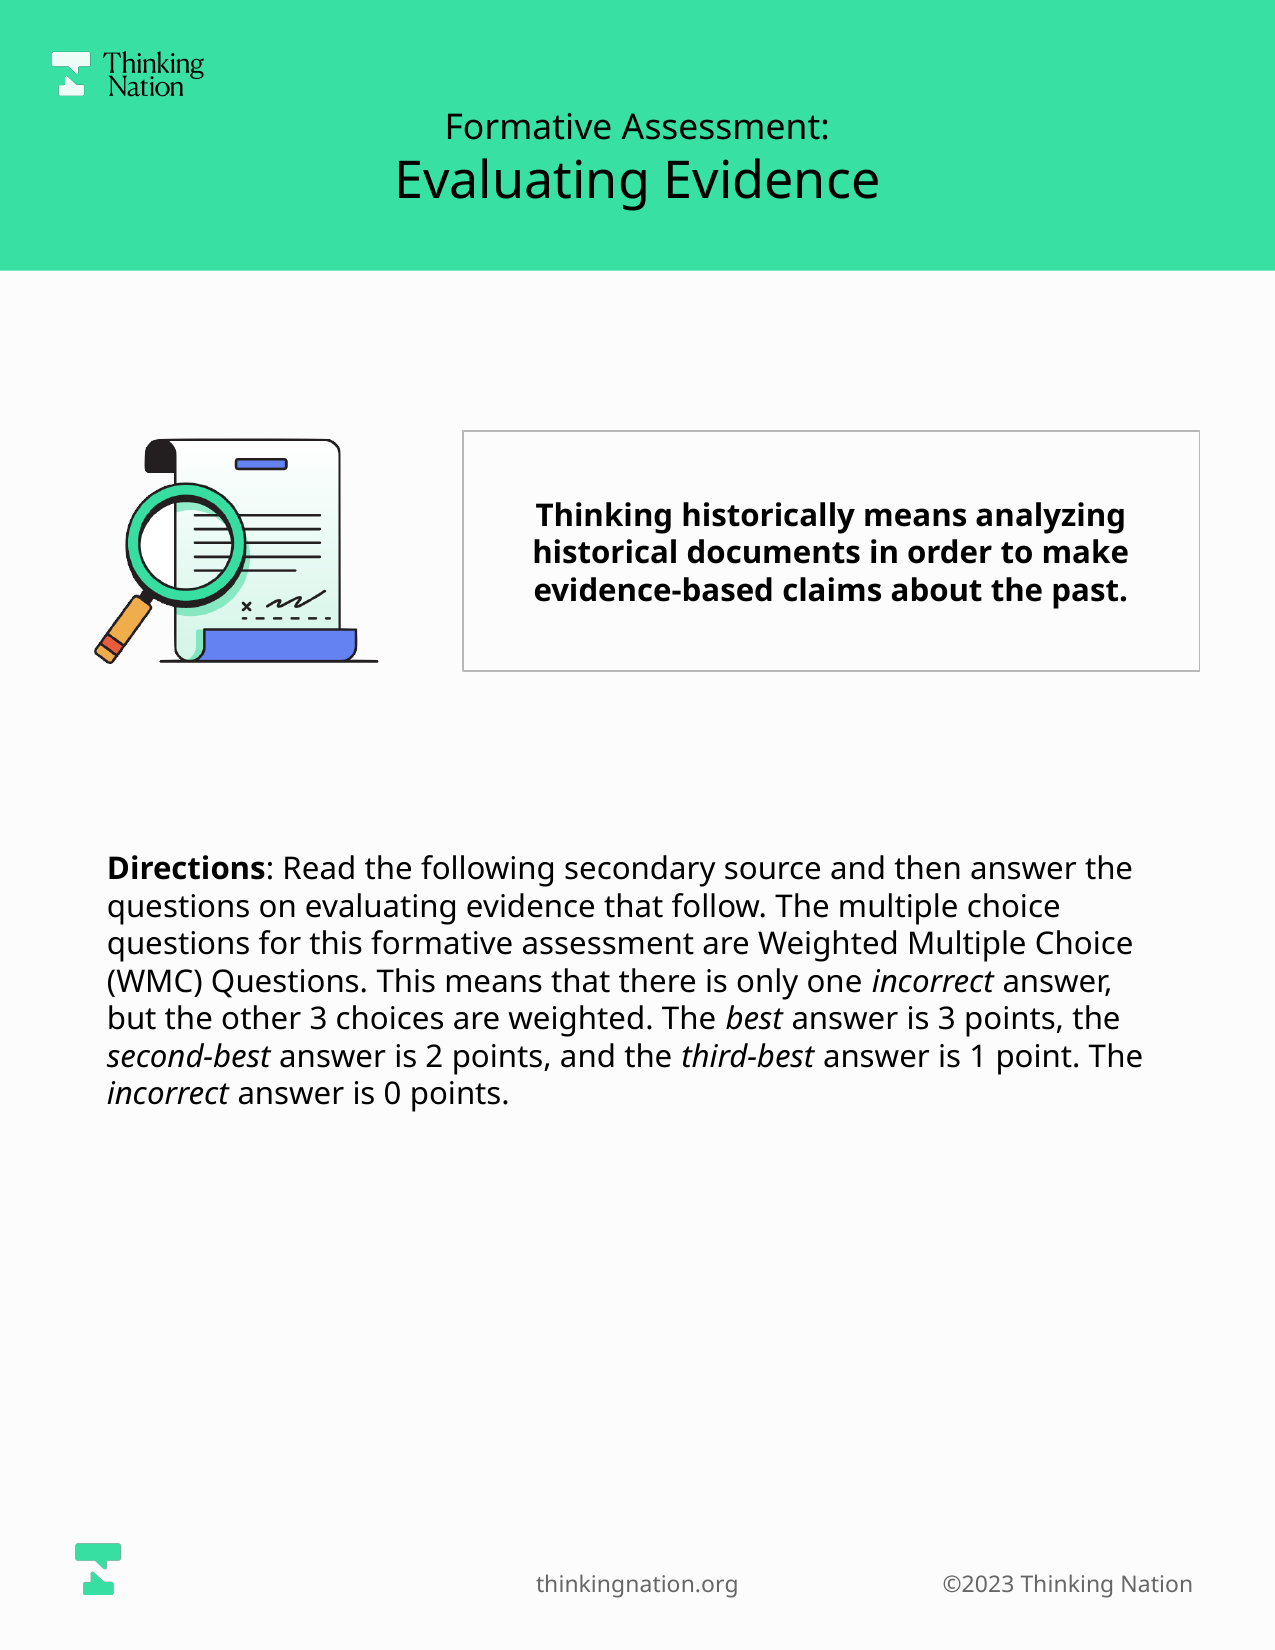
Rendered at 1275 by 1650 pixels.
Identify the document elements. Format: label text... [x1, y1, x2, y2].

picture [35, 37, 210, 110]
text_box Formative Assessment: Evaluating Evidence [0, 0, 1275, 271]
text_box Directions: Read the following secondary source and then answer the questions on evaluating evidence that follow. The multiple choice questions for this formative assessment are Weighted Multiple Choice (WMC) Questions. This means that there is only one incorrect answer, but the other 3 choices are weighted. The best answer is 3 points, the second-best answer is 2 points, and the third-best answer is 1 point. The incorrect answer is 0 points. [87, 831, 1187, 1128]
picture [62, 1533, 134, 1605]
text_box ©2023 Thinking Nation [907, 1553, 1210, 1605]
text_box Thinking historically means analyzing historical documents in order to make evidence-based claims about the past. [462, 431, 1200, 672]
picture [75, 390, 397, 712]
text_box thinkingnation.org [486, 1553, 789, 1605]
